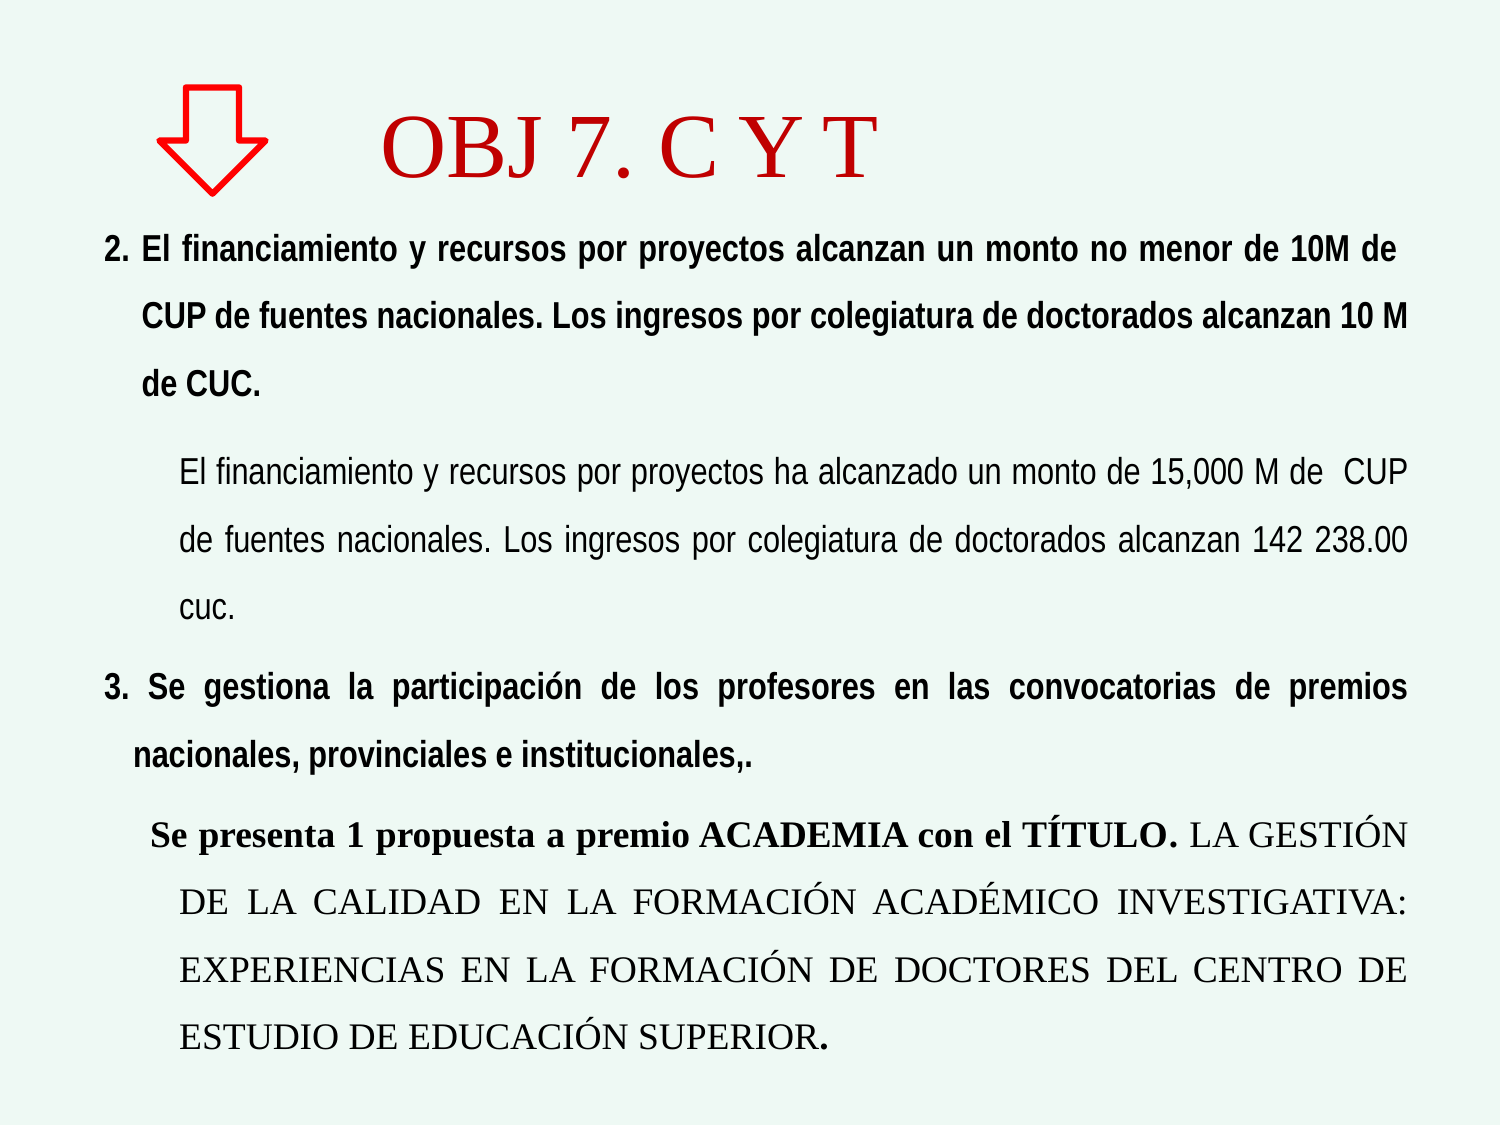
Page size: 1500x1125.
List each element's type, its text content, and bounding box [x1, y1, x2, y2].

title OBJ 7. C Y T [89, 46, 1365, 193]
text_box El financiamiento y recursos por proyectos alcanzan un monto no menor de 10M de CUP de fuentes nacionales. Los ingresos por colegiatura de doctorados alcanzan 10 M de CUC. El financiamiento y recursos por proyectos ha alcanzado un monto de 15,000 M de CUP de fuentes nacionales. Los ingresos por colegiatura de doctorados alcanzan 142 238.00 cuc. 3. Se gestiona la participación de los profesores en las convocatorias de premios nacionales, provinciales e institucionales,. Se presenta 1 propuesta a premio ACADEMIA con el TÍTULO. LA GESTIÓN DE LA CALIDAD EN LA FORMACIÓN ACADÉMICO INVESTIGATIVA: EXPERIENCIAS EN LA FORMACIÓN DE DOCTORES DEL CENTRO DE ESTUDIO DE EDUCACIÓN SUPERIOR. [89, 193, 1424, 1065]
text_box [159, 87, 266, 194]
